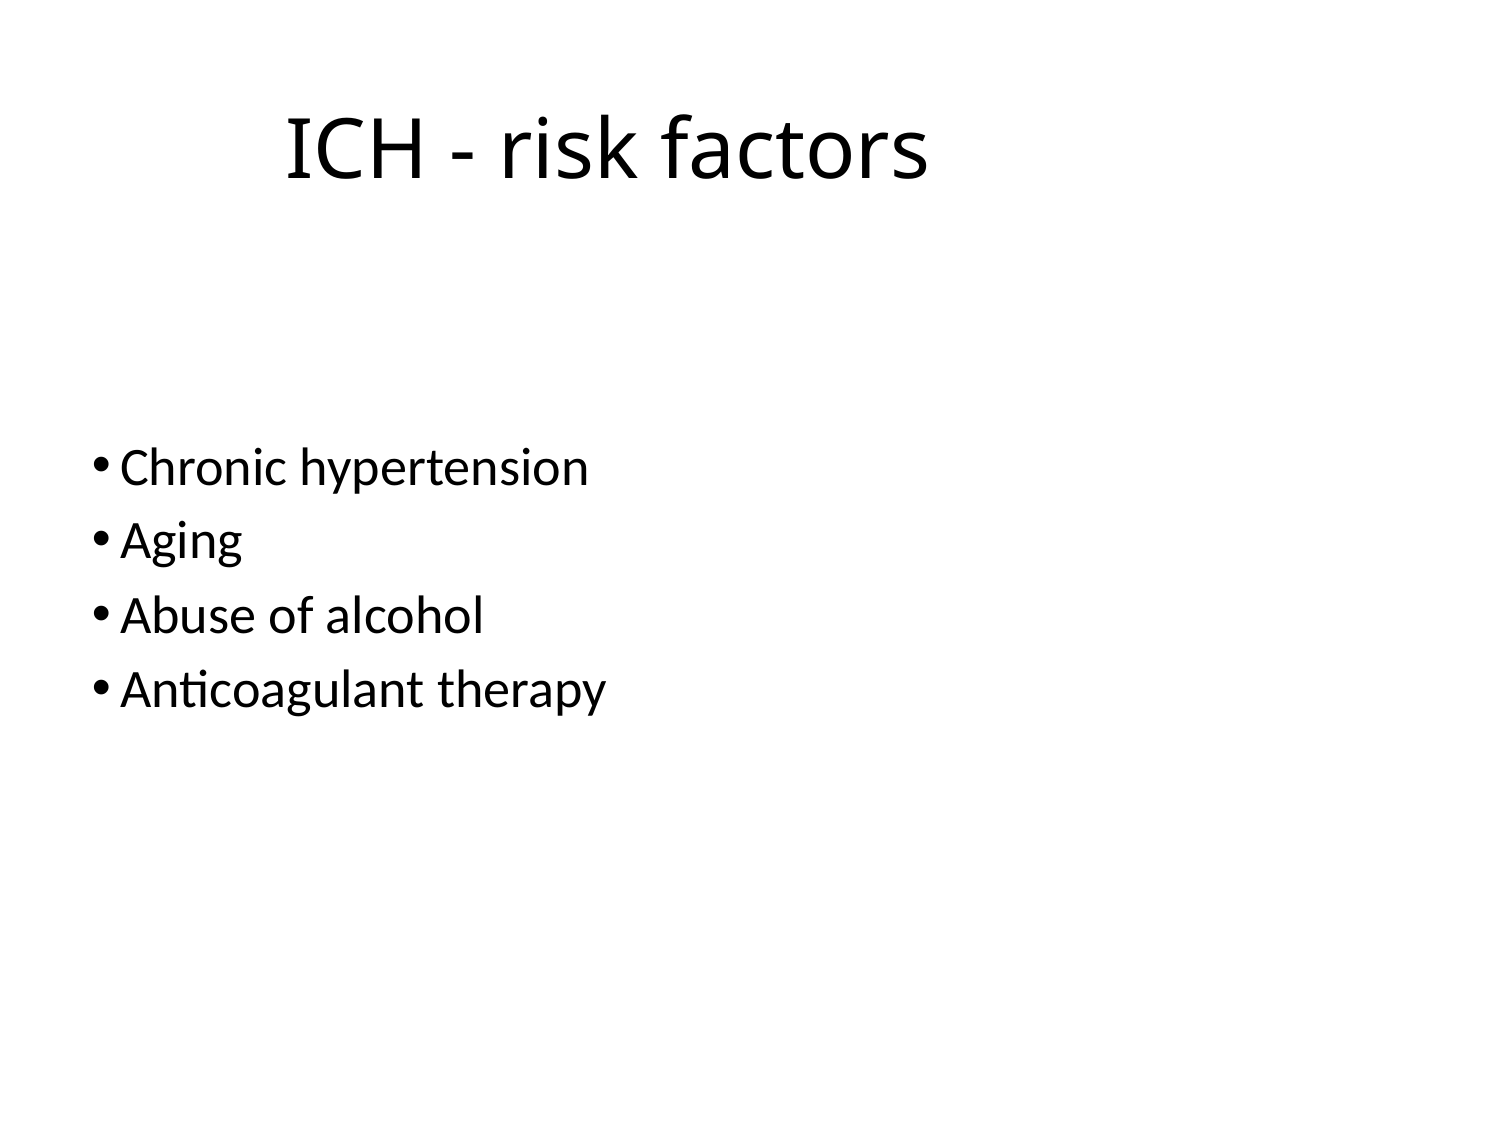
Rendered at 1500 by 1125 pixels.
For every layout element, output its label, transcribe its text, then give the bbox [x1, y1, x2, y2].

list Chronic hypertension Aging Abuse of alcohol Anticoagulant therapy [76, 350, 1475, 942]
title ICH - risk factors [53, 42, 1347, 261]
